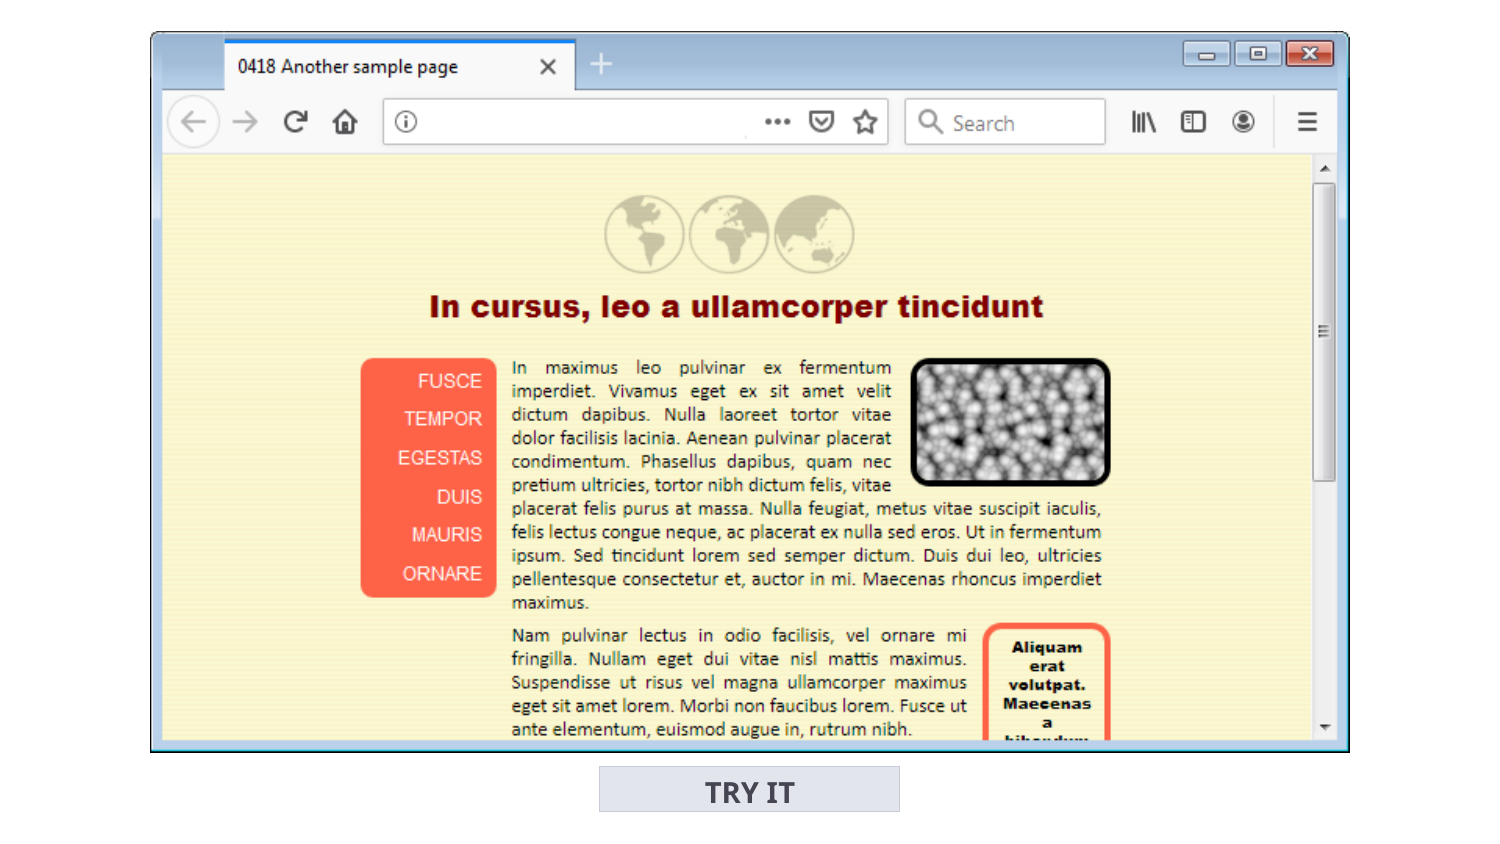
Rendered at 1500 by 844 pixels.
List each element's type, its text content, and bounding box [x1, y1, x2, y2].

text_box TRY IT [599, 766, 900, 812]
picture [149, 31, 1351, 753]
